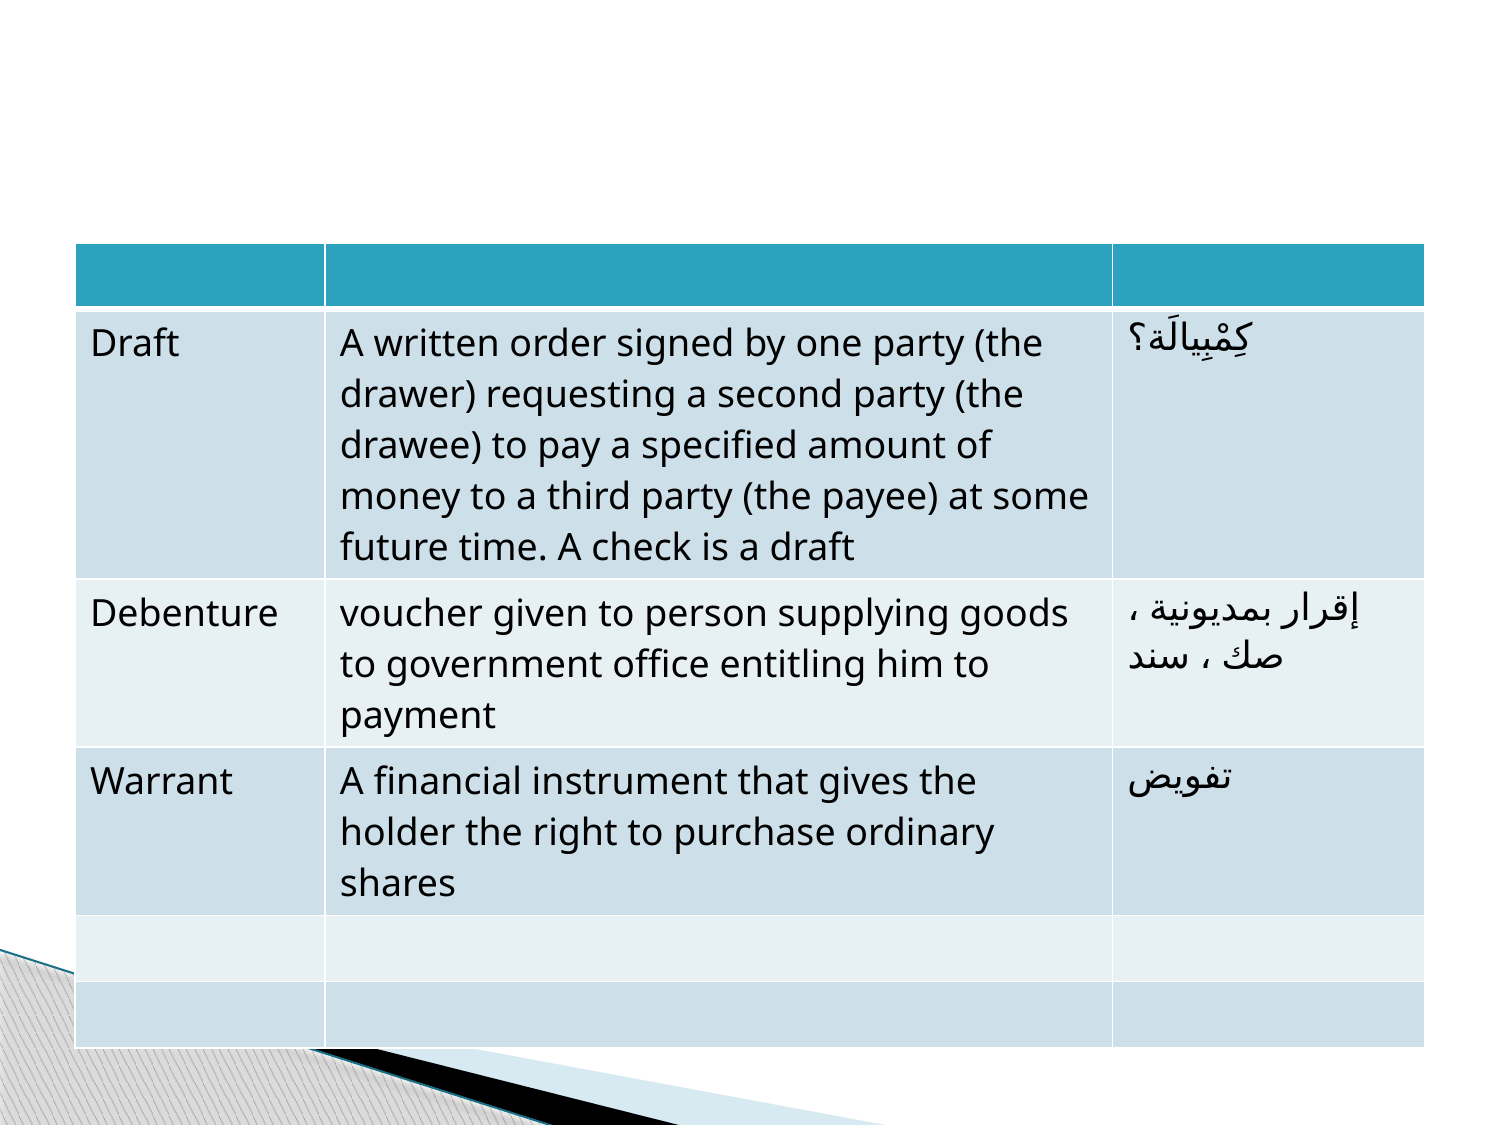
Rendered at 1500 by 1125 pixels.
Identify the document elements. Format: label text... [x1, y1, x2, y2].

table_cell [1113, 916, 1424, 981]
table_cell [76, 916, 324, 981]
table_cell Draft [76, 312, 324, 578]
table_cell Warrant [76, 748, 324, 915]
table_cell [1113, 982, 1424, 1047]
table_cell A written order signed by one party (the drawer) requesting a second party (the drawee) to pay a specified amount of money to a third party (the payee) at some future time. A check is a draft [326, 312, 1112, 578]
table_cell voucher given to person supplying goods to government office entitling him to payment [326, 580, 1112, 746]
table_cell [76, 982, 324, 1047]
table_cell [326, 982, 1112, 1047]
table_cell [326, 916, 1112, 981]
table_cell إقرار بمديونية ، صك ، سند [1113, 580, 1424, 746]
table_cell Debenture [76, 580, 324, 746]
table_cell كِمْبِيالَة؟ [1113, 312, 1424, 578]
table_header [1113, 244, 1424, 306]
table_cell A financial instrument that gives the holder the right to purchase ordinary shares [326, 748, 1112, 915]
table_header [326, 244, 1112, 306]
table_cell تفويض [1113, 748, 1424, 915]
table_header [76, 244, 324, 306]
